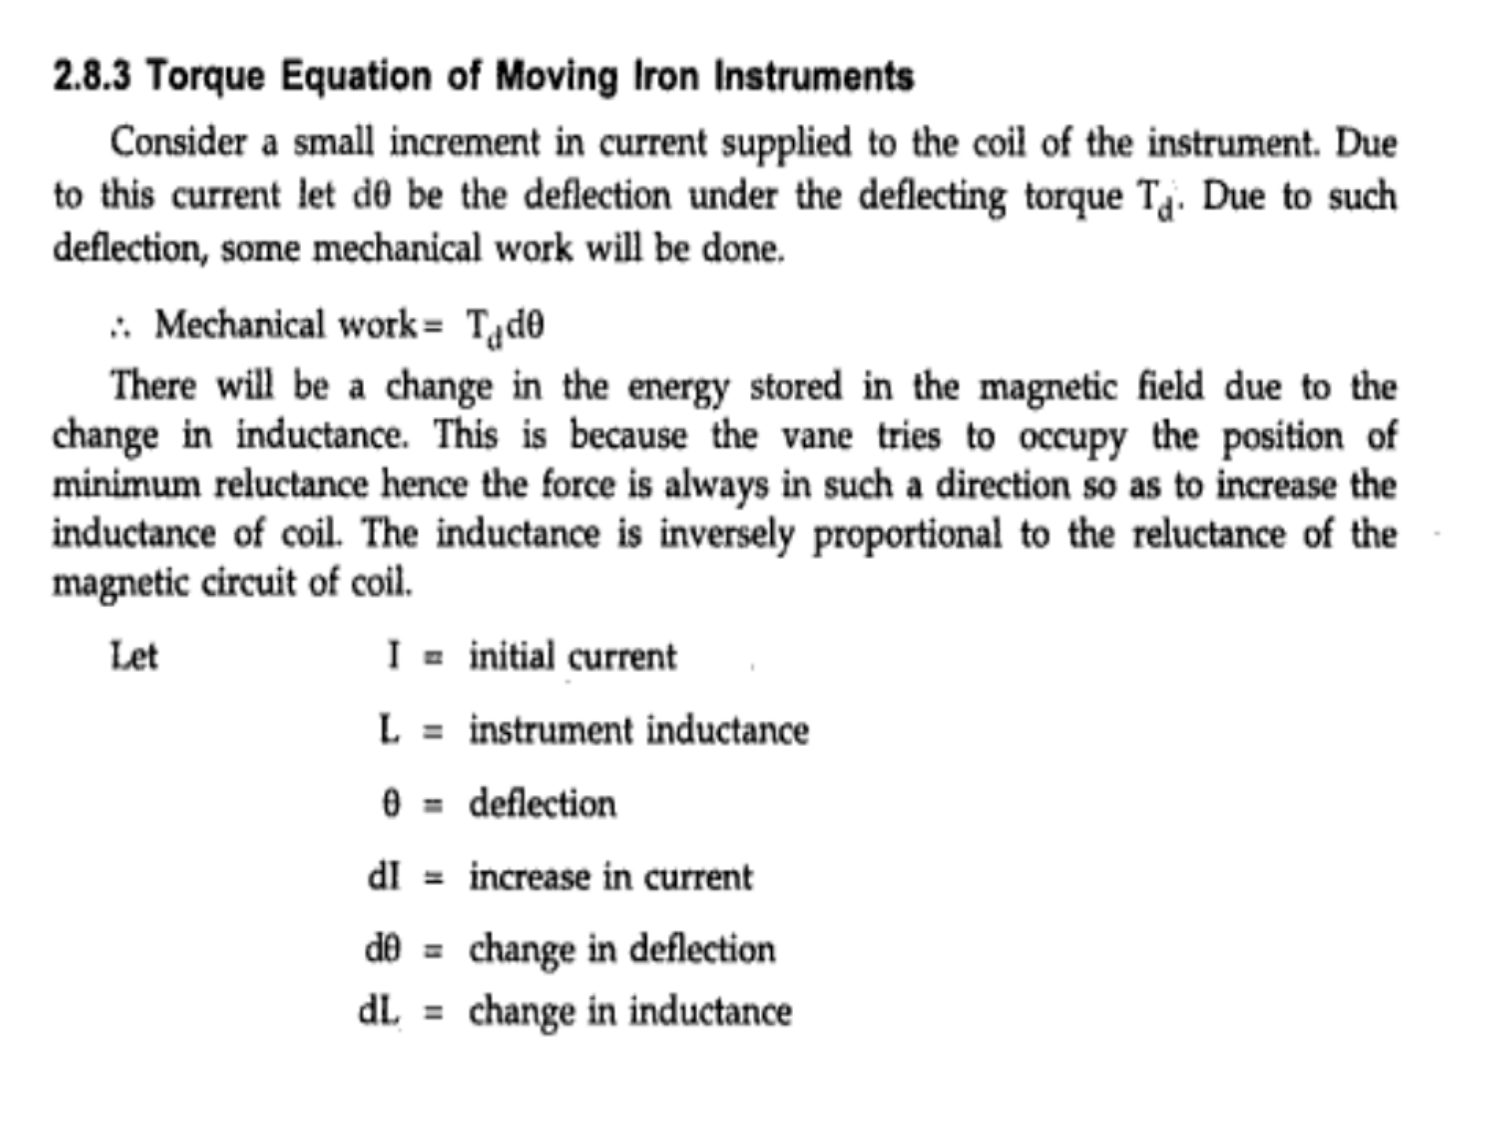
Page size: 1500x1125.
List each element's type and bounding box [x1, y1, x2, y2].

list [37, 49, 1451, 1051]
